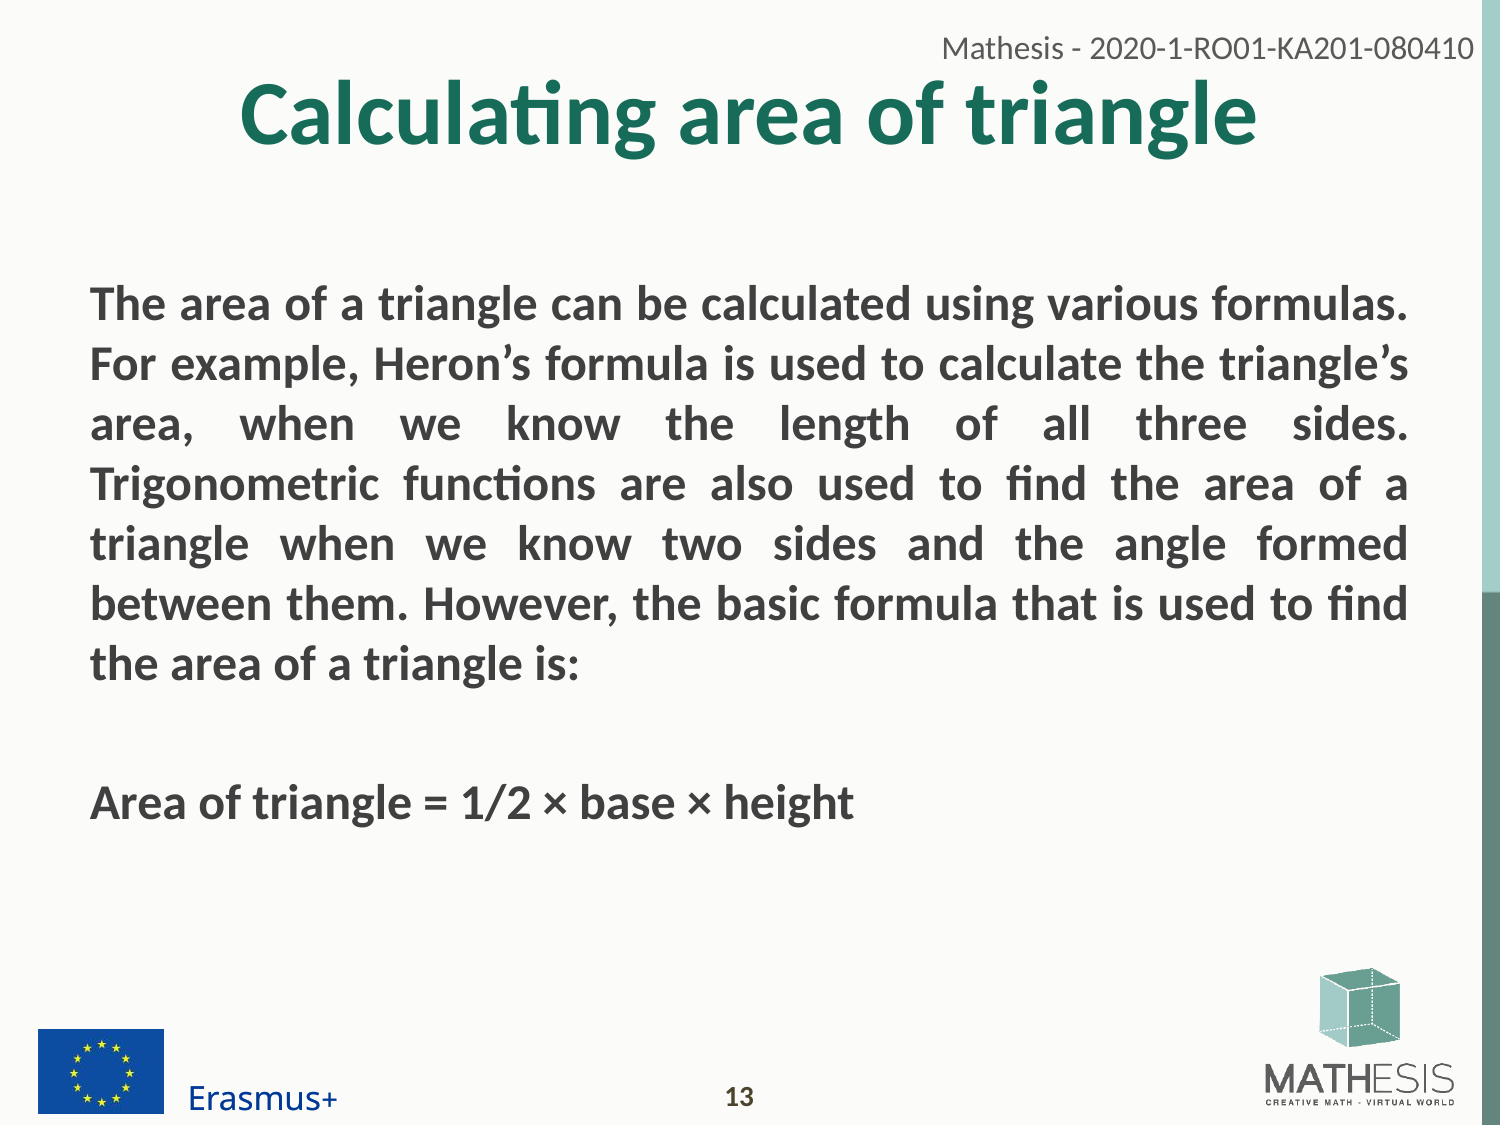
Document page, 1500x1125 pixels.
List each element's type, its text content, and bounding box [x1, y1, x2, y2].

picture [38, 1029, 164, 1114]
list The area of a triangle can be calculated using various formulas. For example, Heron’s formula is used to calculate the triangle’s area, when we know the length of all three sides. Trigonometric functions are also used to find the area of a triangle when we know two sides and the angle formed between them. However, the basic formula that is used to find the area of a triangle is: Area of triangle = 1/2 × base × height [75, 262, 1425, 1005]
title Calculating area of triangle [75, 45, 1425, 233]
